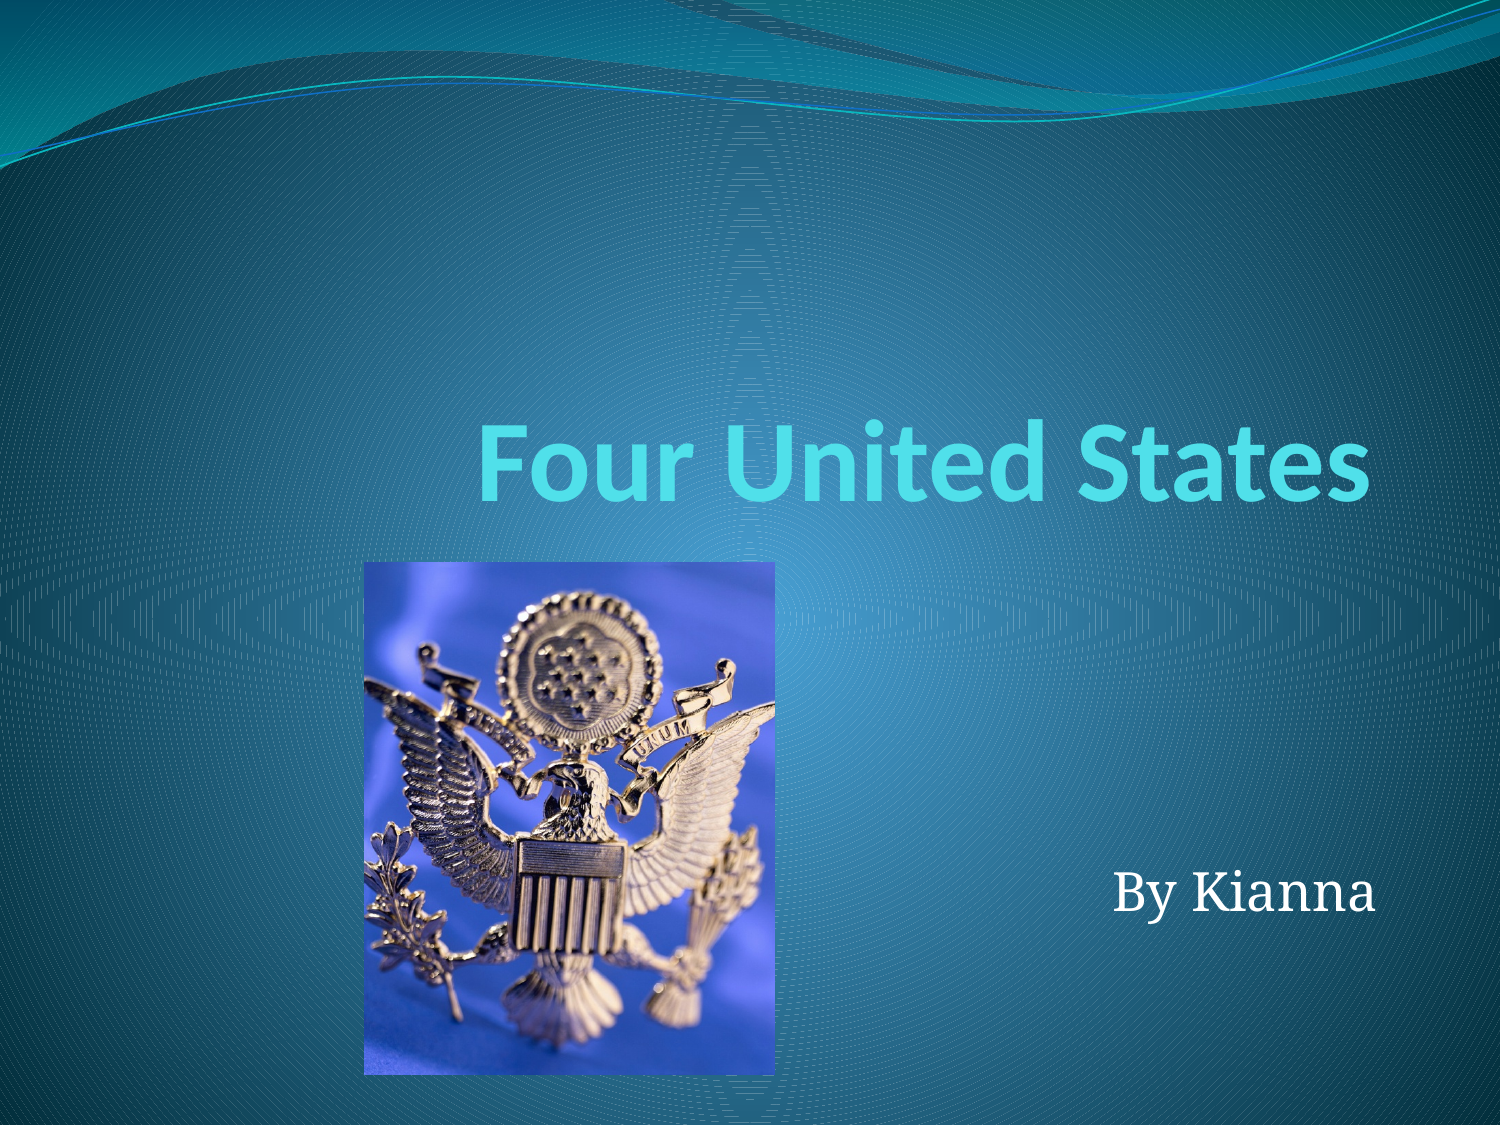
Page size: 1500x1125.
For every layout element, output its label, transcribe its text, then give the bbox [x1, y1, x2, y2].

picture [364, 562, 775, 1075]
subtitle By Kianna [99, 849, 1389, 1125]
title Four United States [87, 224, 1376, 525]
